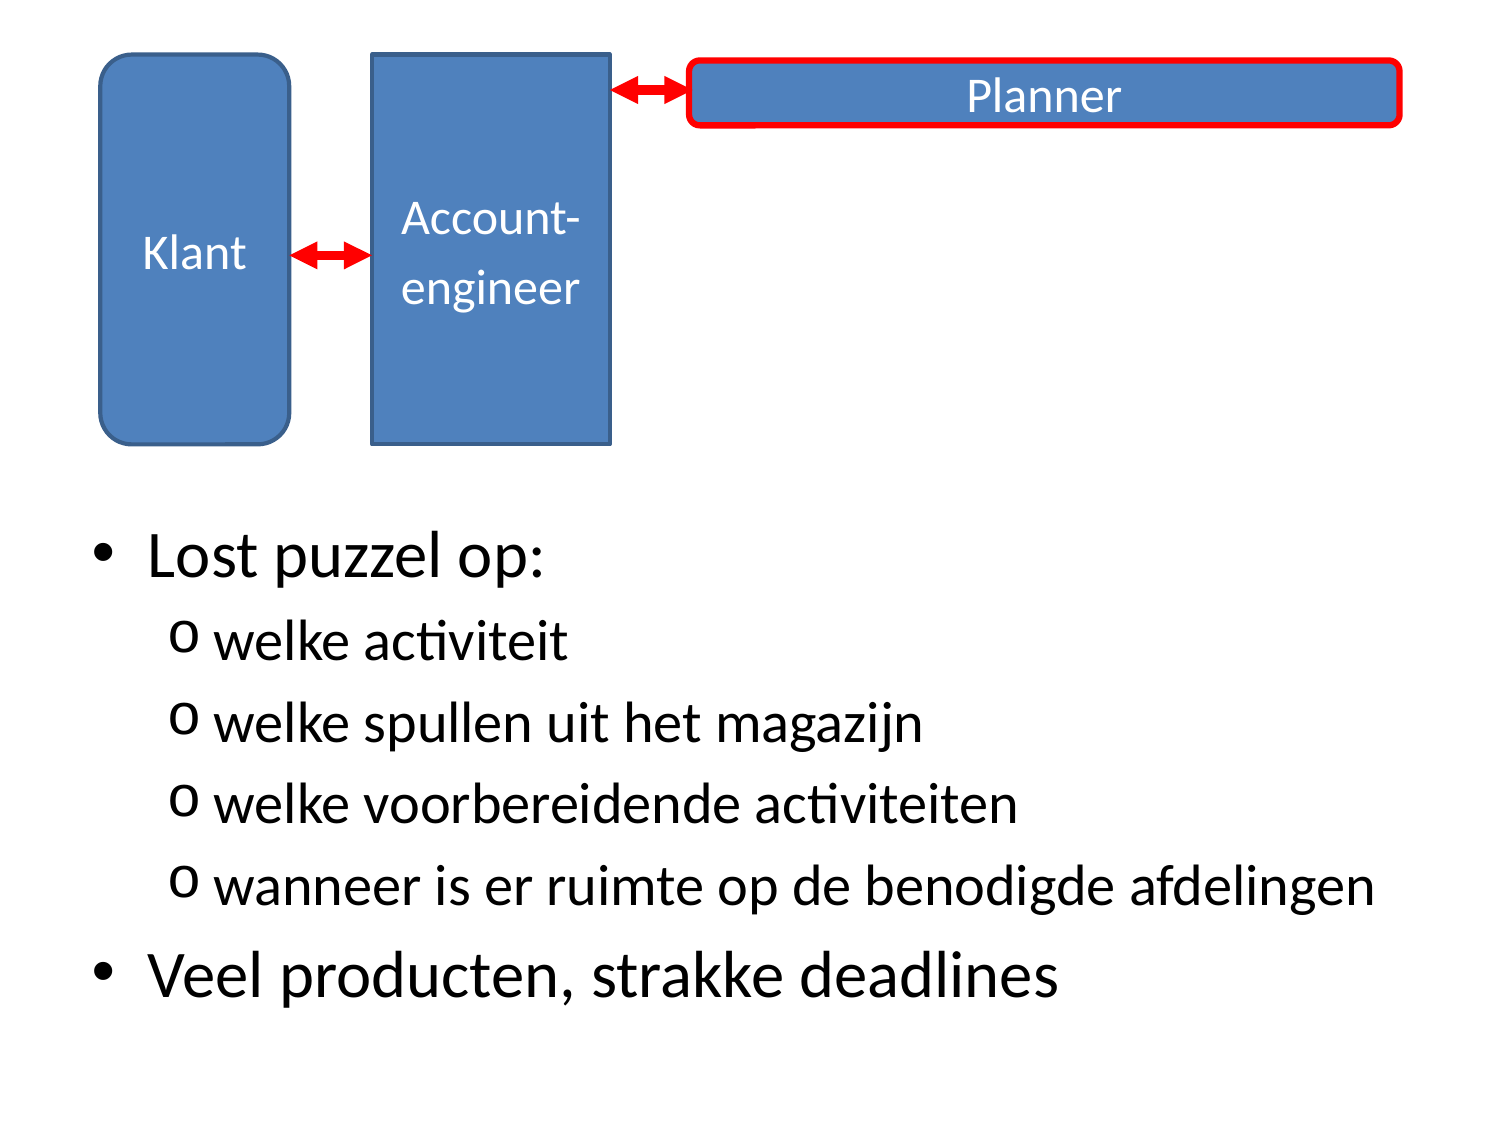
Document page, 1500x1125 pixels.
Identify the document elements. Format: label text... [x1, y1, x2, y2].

list Account- engineer [370, 52, 612, 446]
text_box Lost puzzel op: welke activiteit welke spullen uit het magazijn welke voorbereidende activiteiten wanneer is er ruimte op de benodigde afdelingen Veel producten, strakke deadlines [76, 503, 1427, 1052]
text_box Klant [98, 52, 292, 447]
text_box Planner [686, 58, 1402, 128]
